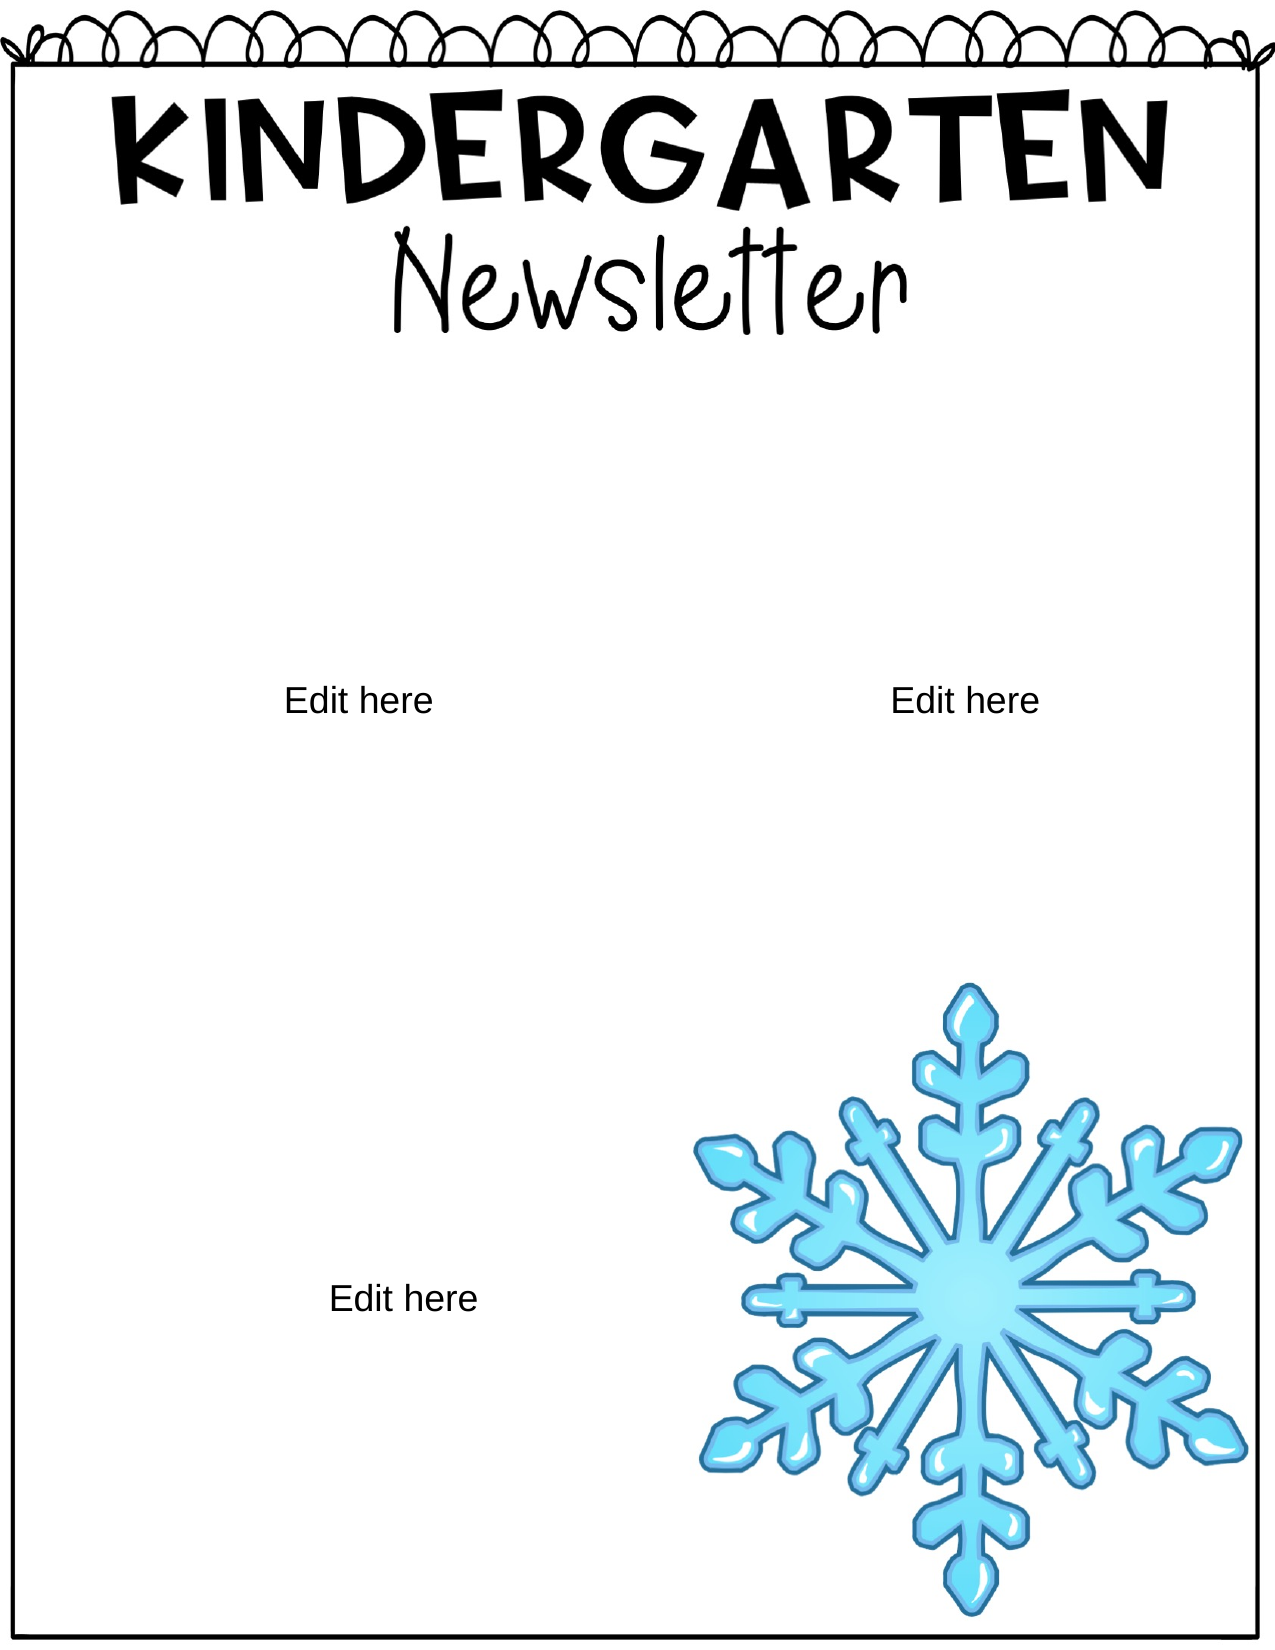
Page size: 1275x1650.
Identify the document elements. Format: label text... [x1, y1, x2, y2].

text_box Edit here [76, 1086, 731, 1507]
text_box Edit here [730, 488, 1200, 908]
picture [0, 0, 1275, 1650]
text_box Edit here [76, 488, 642, 908]
